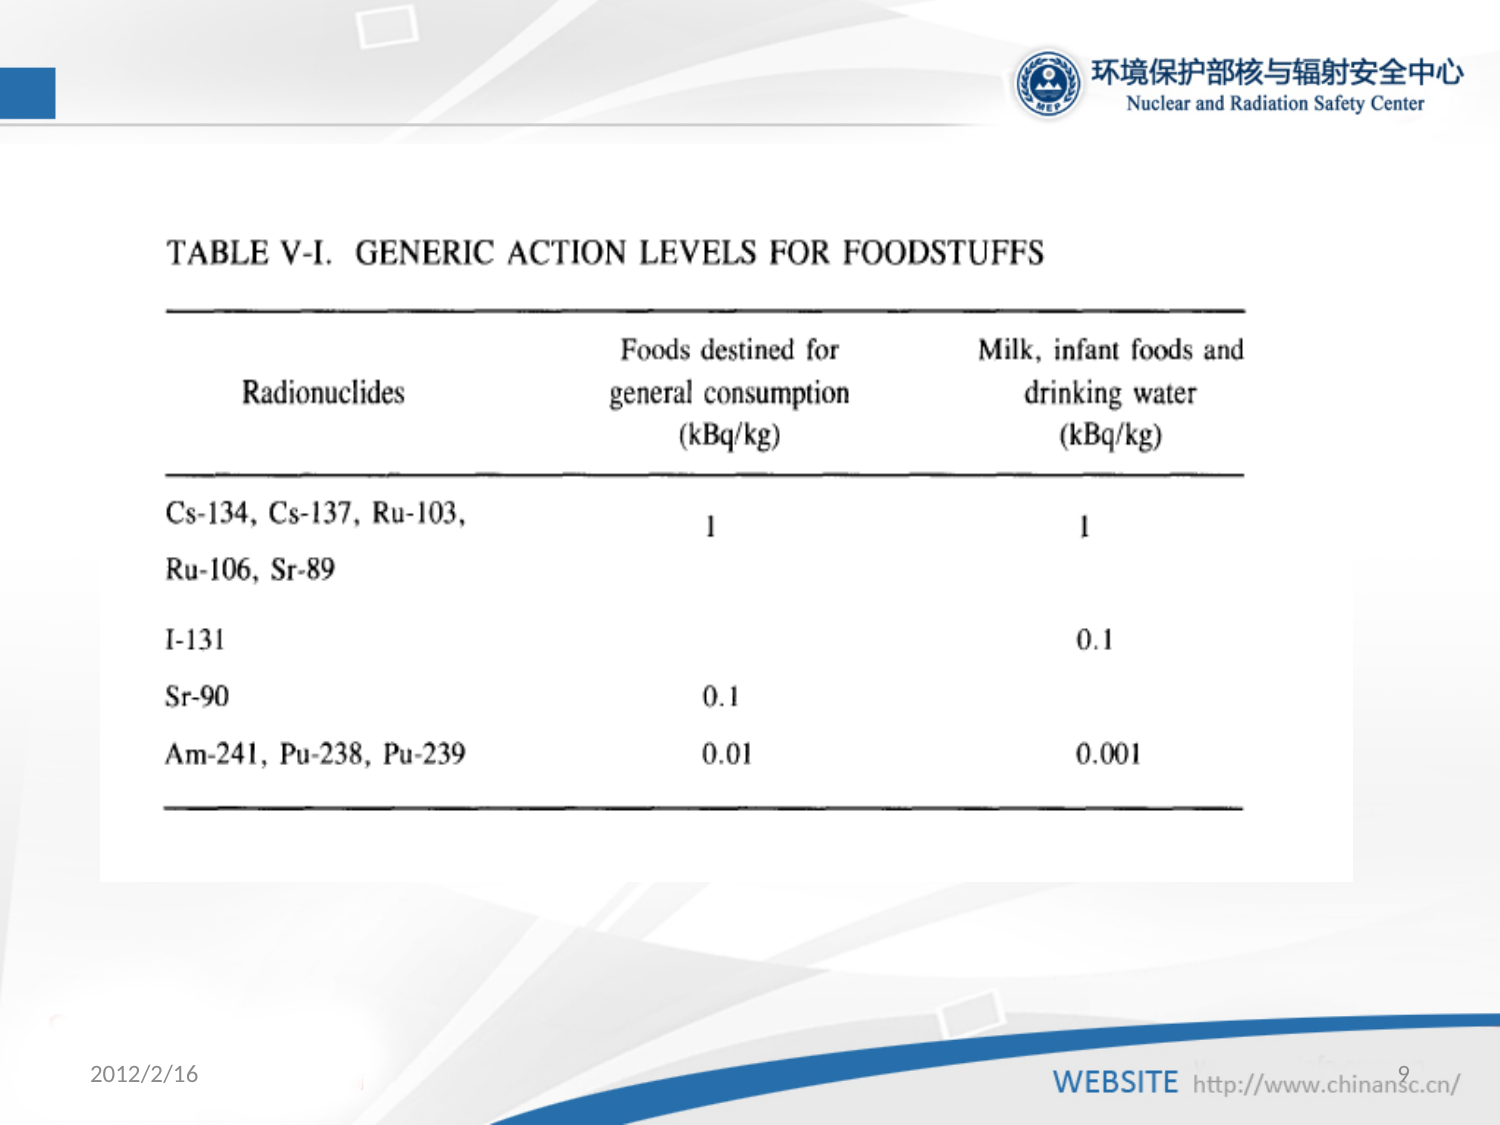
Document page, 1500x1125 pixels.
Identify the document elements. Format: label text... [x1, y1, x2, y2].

slide_number 9 [1074, 1042, 1425, 1103]
picture [0, 0, 1500, 1125]
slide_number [75, 1042, 425, 1103]
